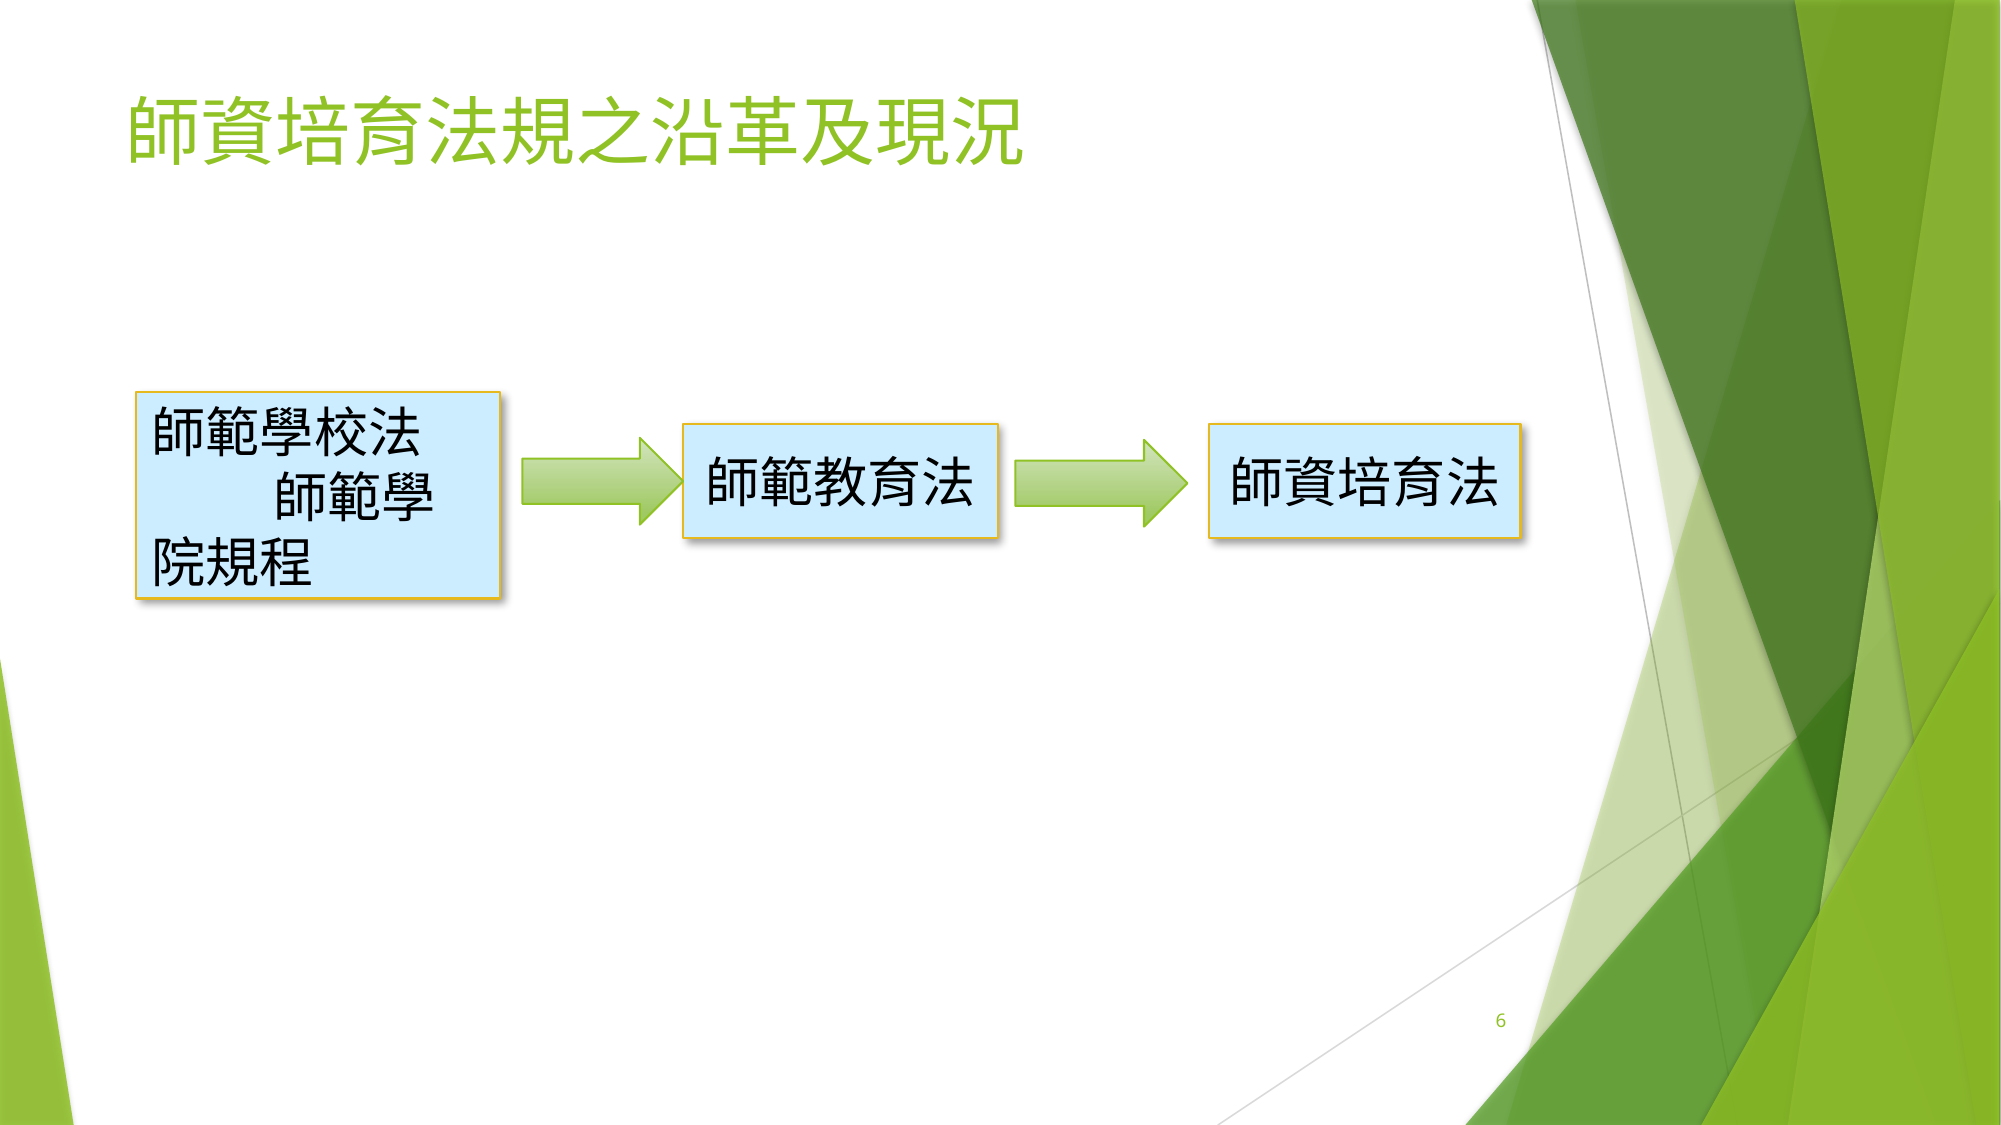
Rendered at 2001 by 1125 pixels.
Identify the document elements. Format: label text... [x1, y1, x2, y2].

text_box 師資培育法 [1208, 423, 1522, 539]
text_box 師範教育法 [682, 423, 999, 539]
text_box 師範學校法 師範學院規程 [135, 391, 501, 600]
title 師資培育法規之沿革及現況 [110, 77, 1521, 307]
slide_number 6 [1409, 991, 1522, 1051]
text_box [1014, 438, 1189, 528]
text_box [521, 436, 684, 526]
